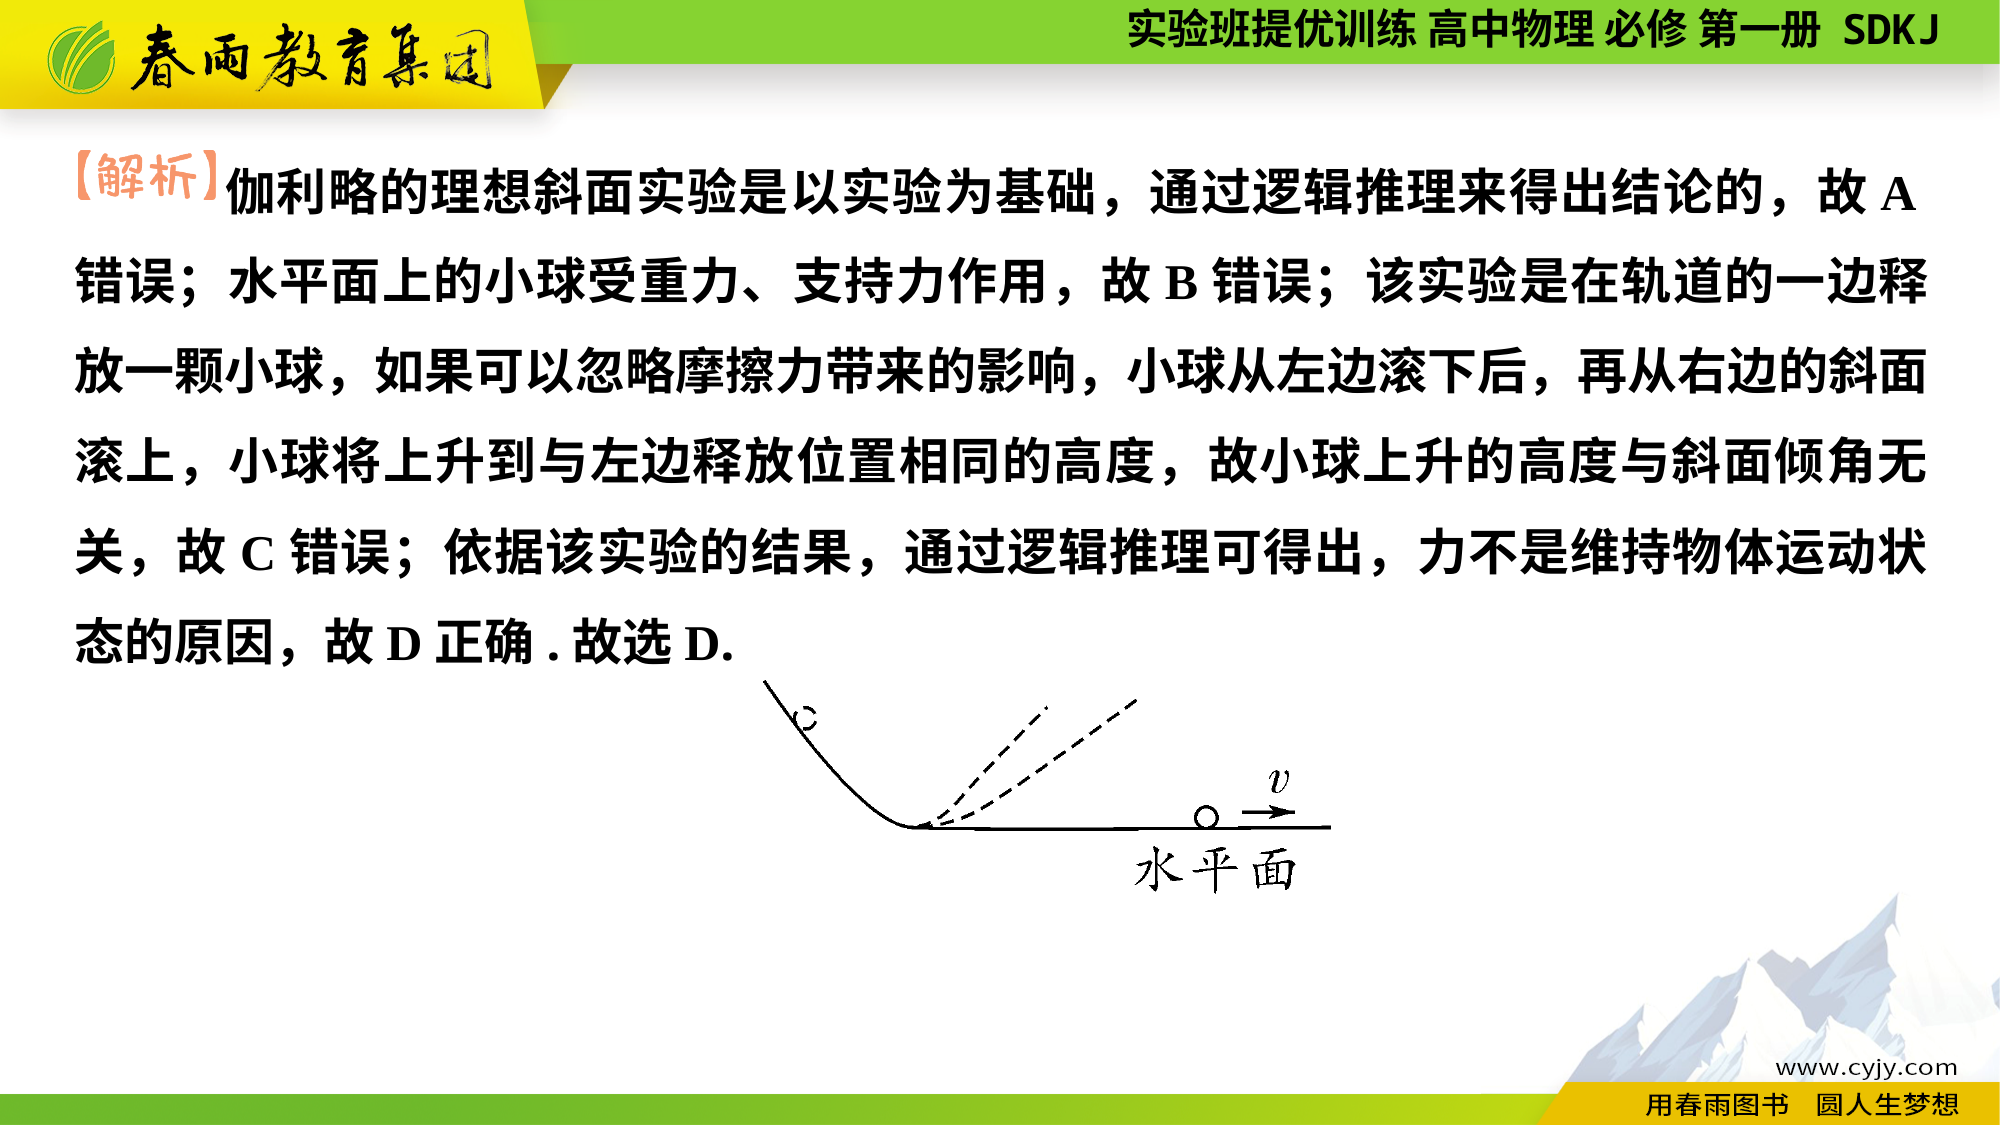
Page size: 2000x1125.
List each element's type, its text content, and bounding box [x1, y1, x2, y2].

picture [0, 0, 2000, 1125]
list 伽利略的理想斜面实验是以实验为基础，通过逻辑推理来得出结论的，故A错误；水平面上的小球受重力、支持力作用，故B错误；该实验是在轨道的一边释放一颗小球，如果可以忽略摩擦力带来的影响，小球从左边滚下后，再从右边的斜面滚上，小球将上升到与左边释放位置相同的高度，故小球上升的高度与斜面倾角无关，故C错误；依据该实验的结果，通过逻辑推理可得出，力不是维持物体运动状态的原因，故D正确.故选D. [59, 122, 1944, 672]
